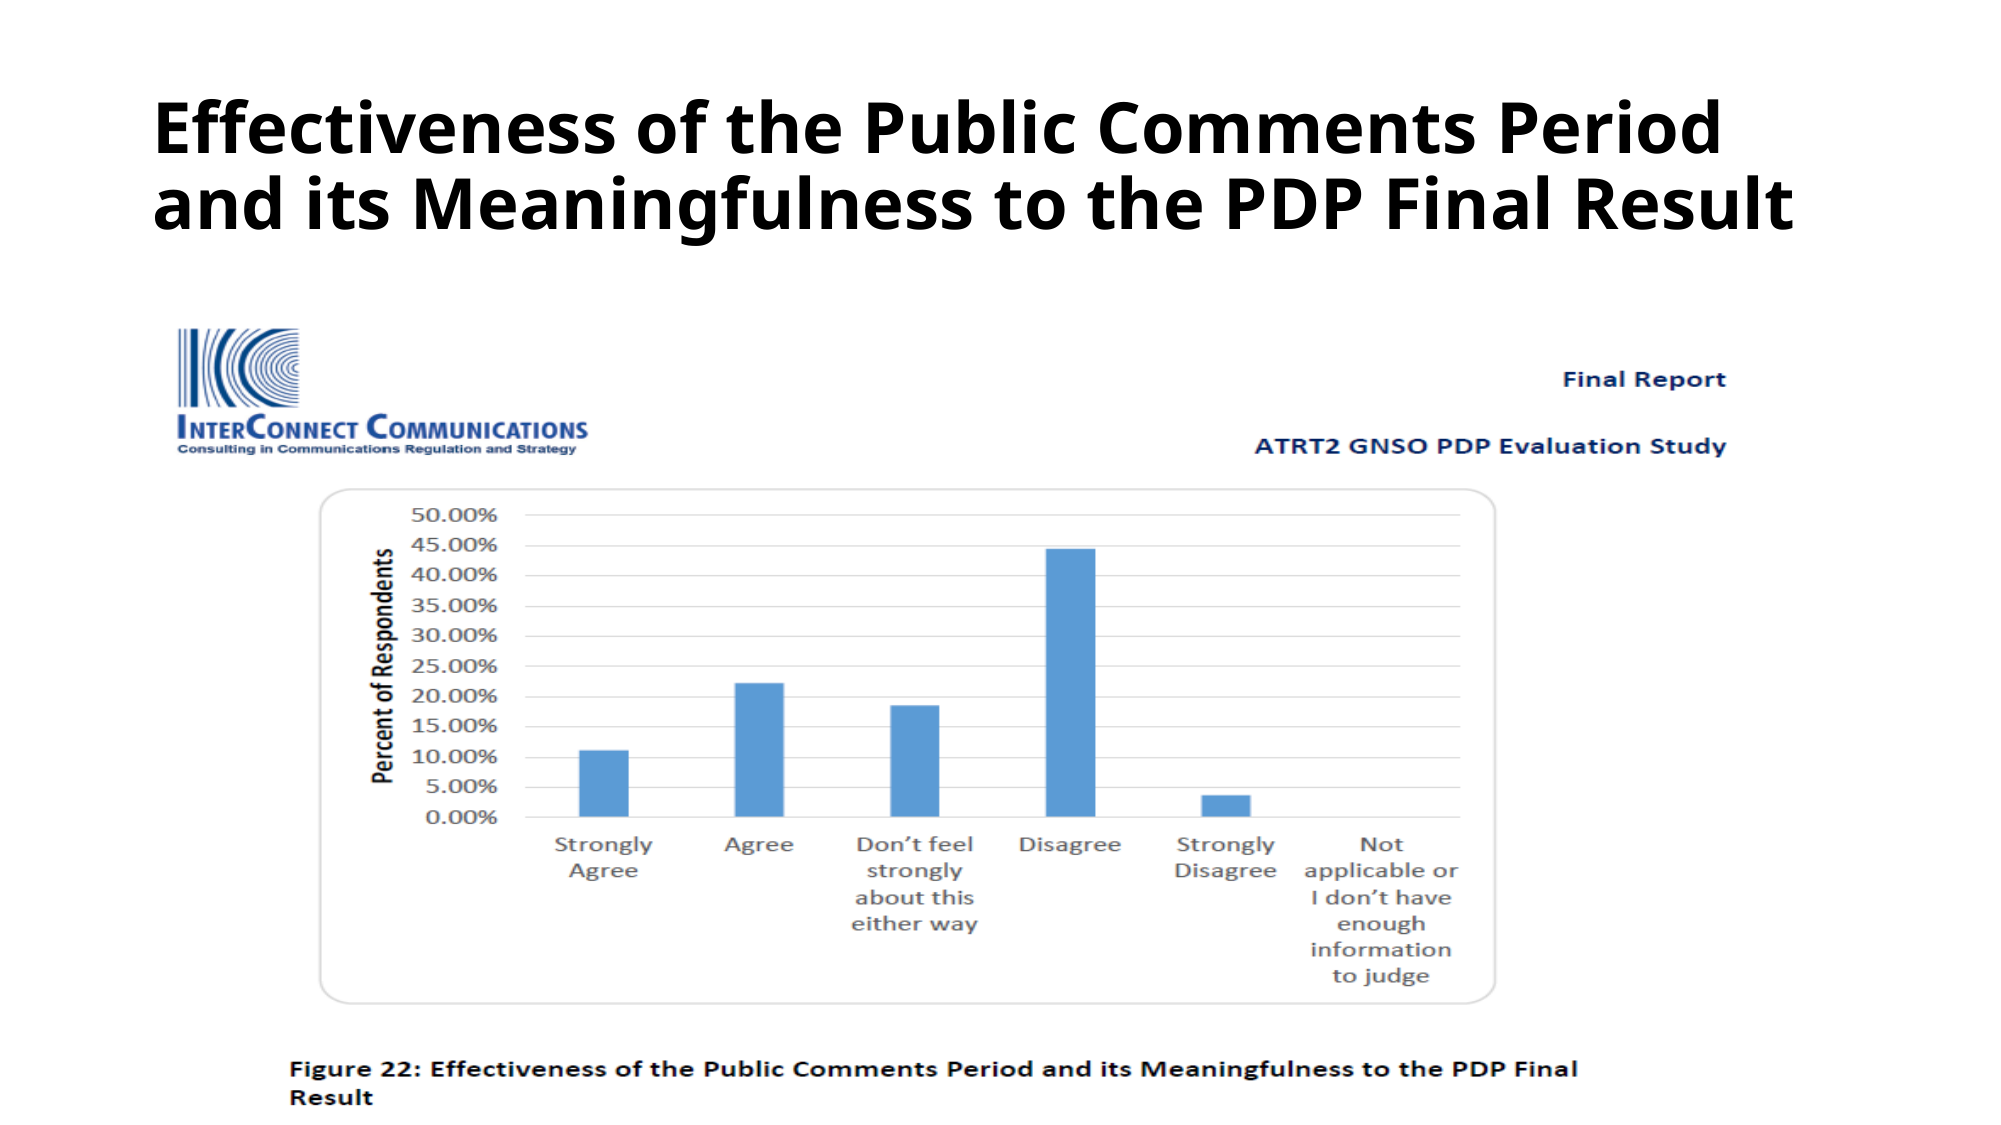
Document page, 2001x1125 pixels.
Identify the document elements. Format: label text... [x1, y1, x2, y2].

title Effectiveness of the Public Comments Period and its Meaningfulness to the PDP Final Result [137, 59, 1863, 278]
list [142, 299, 1783, 1125]
